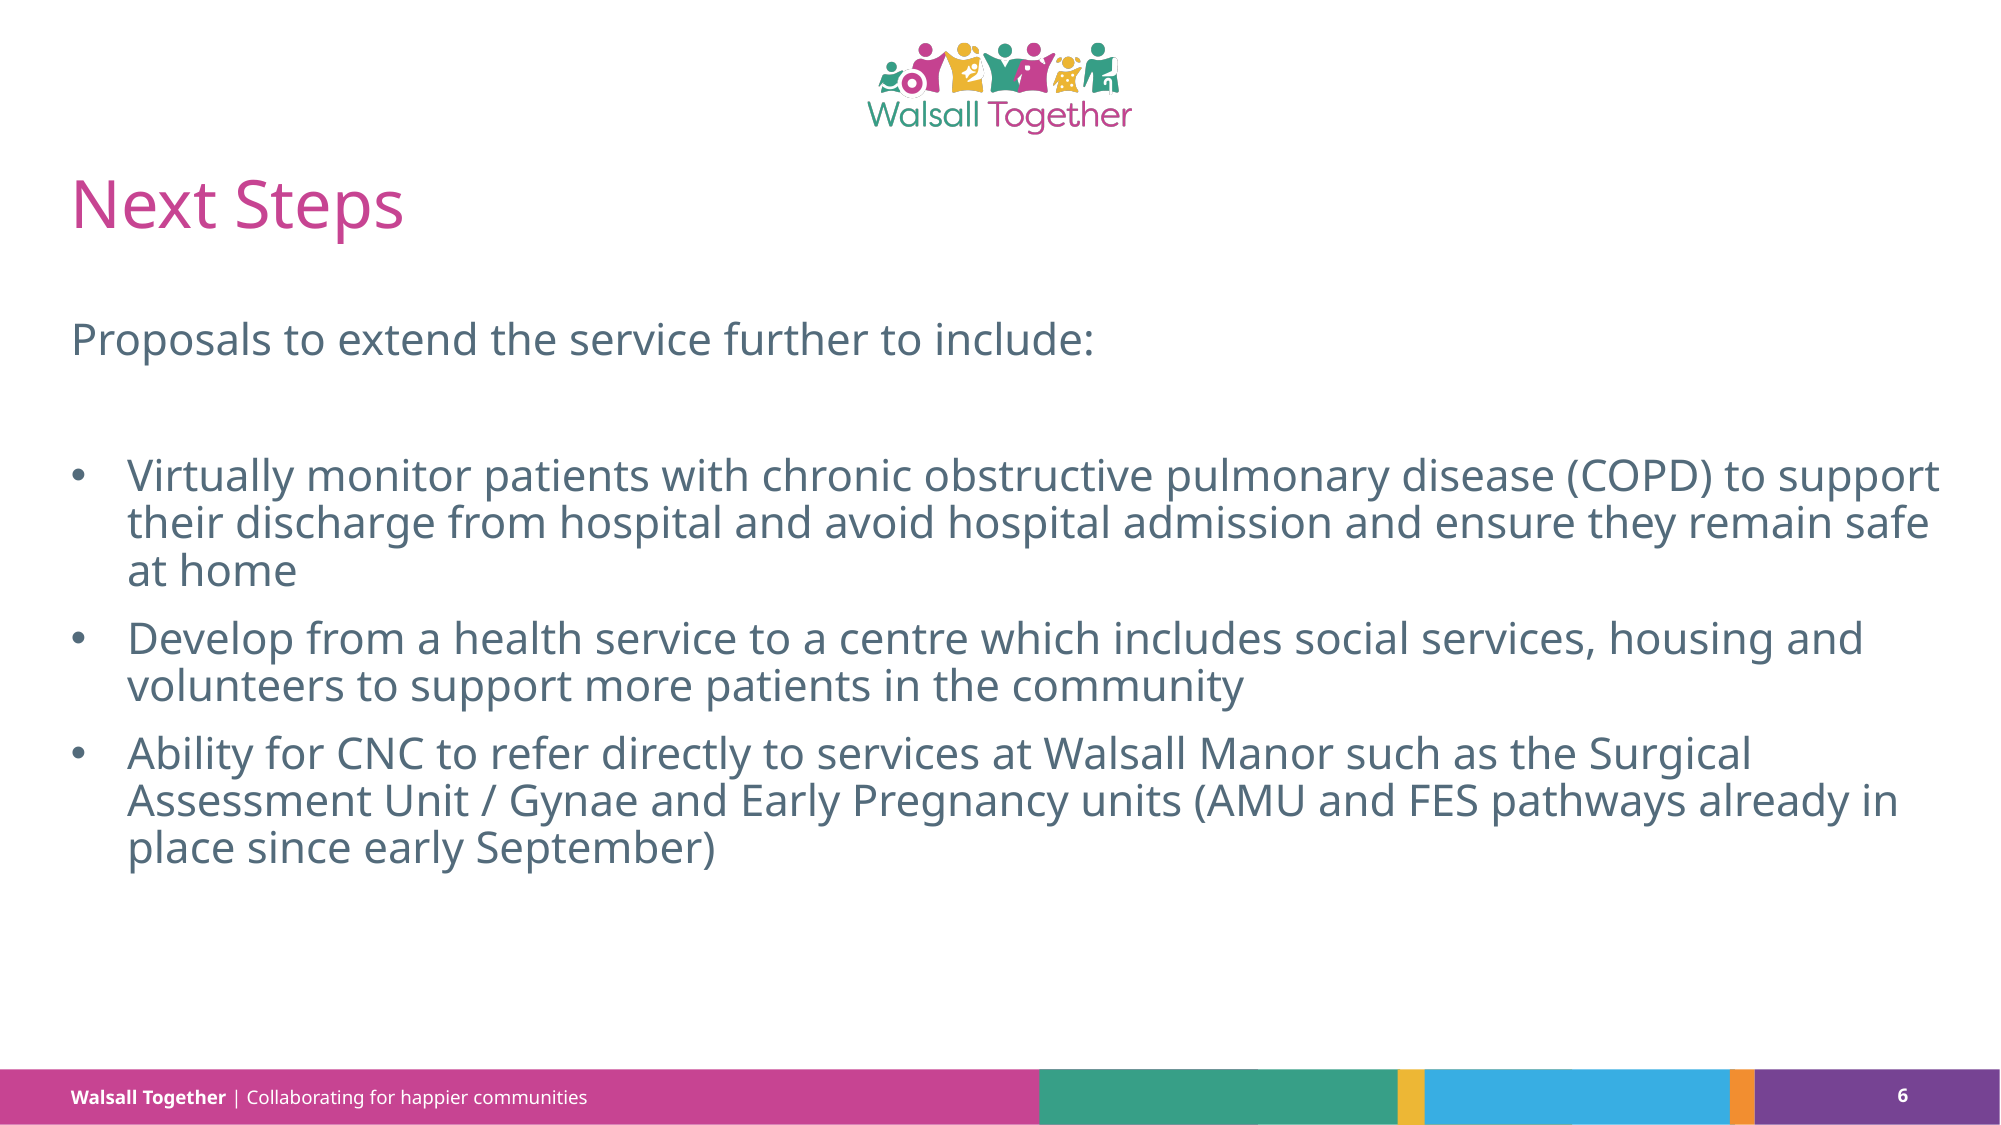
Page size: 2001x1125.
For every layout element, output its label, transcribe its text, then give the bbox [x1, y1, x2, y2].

picture [865, 40, 1135, 137]
footer Walsall Together | Collaborating for happier communities [70, 1069, 1851, 1124]
slide_number 6 [1877, 1068, 1929, 1125]
title Next Steps [70, 170, 1929, 317]
list Proposals to extend the service further to include: Virtually monitor patients with chronic obstructive pulmonary disease (COPD) to support their discharge from hospital and avoid hospital admission and ensure they remain safe at home Develop from a health service to a centre which includes social services, housing and volunteers to support more patients in the community Ability for CNC to refer directly to services at Walsall Manor such as the Surgical Assessment Unit / Gynae and Early Pregnancy units (AMU and FES pathways already in place since early September) [70, 317, 1944, 1034]
